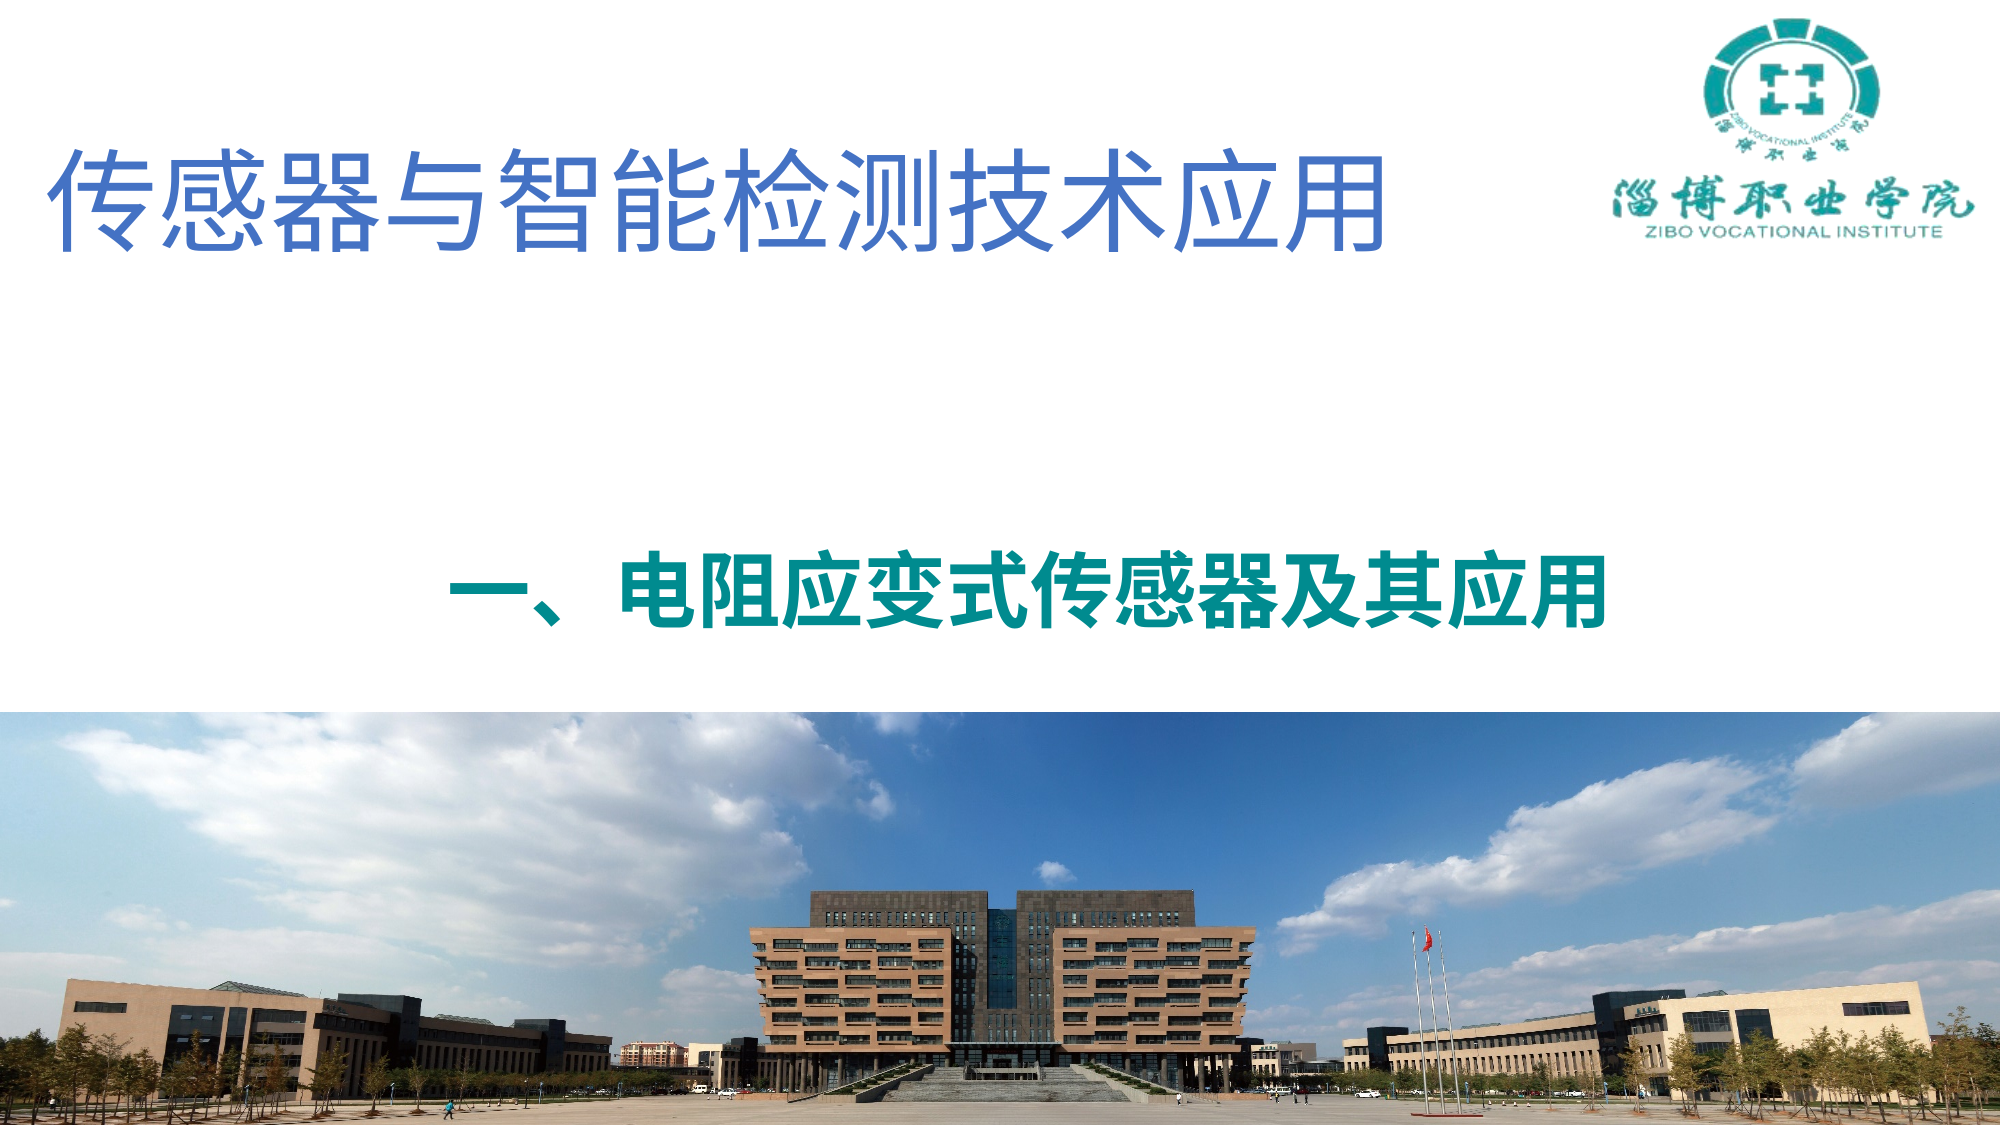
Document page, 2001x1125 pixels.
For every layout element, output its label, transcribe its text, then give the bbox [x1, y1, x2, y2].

picture [0, 712, 2000, 1125]
picture [1581, 4, 2000, 253]
text_box 一、电阻应变式传感器及其应用 [432, 531, 1766, 646]
text_box 传感器与智能检测技术应用 [30, 123, 1411, 274]
